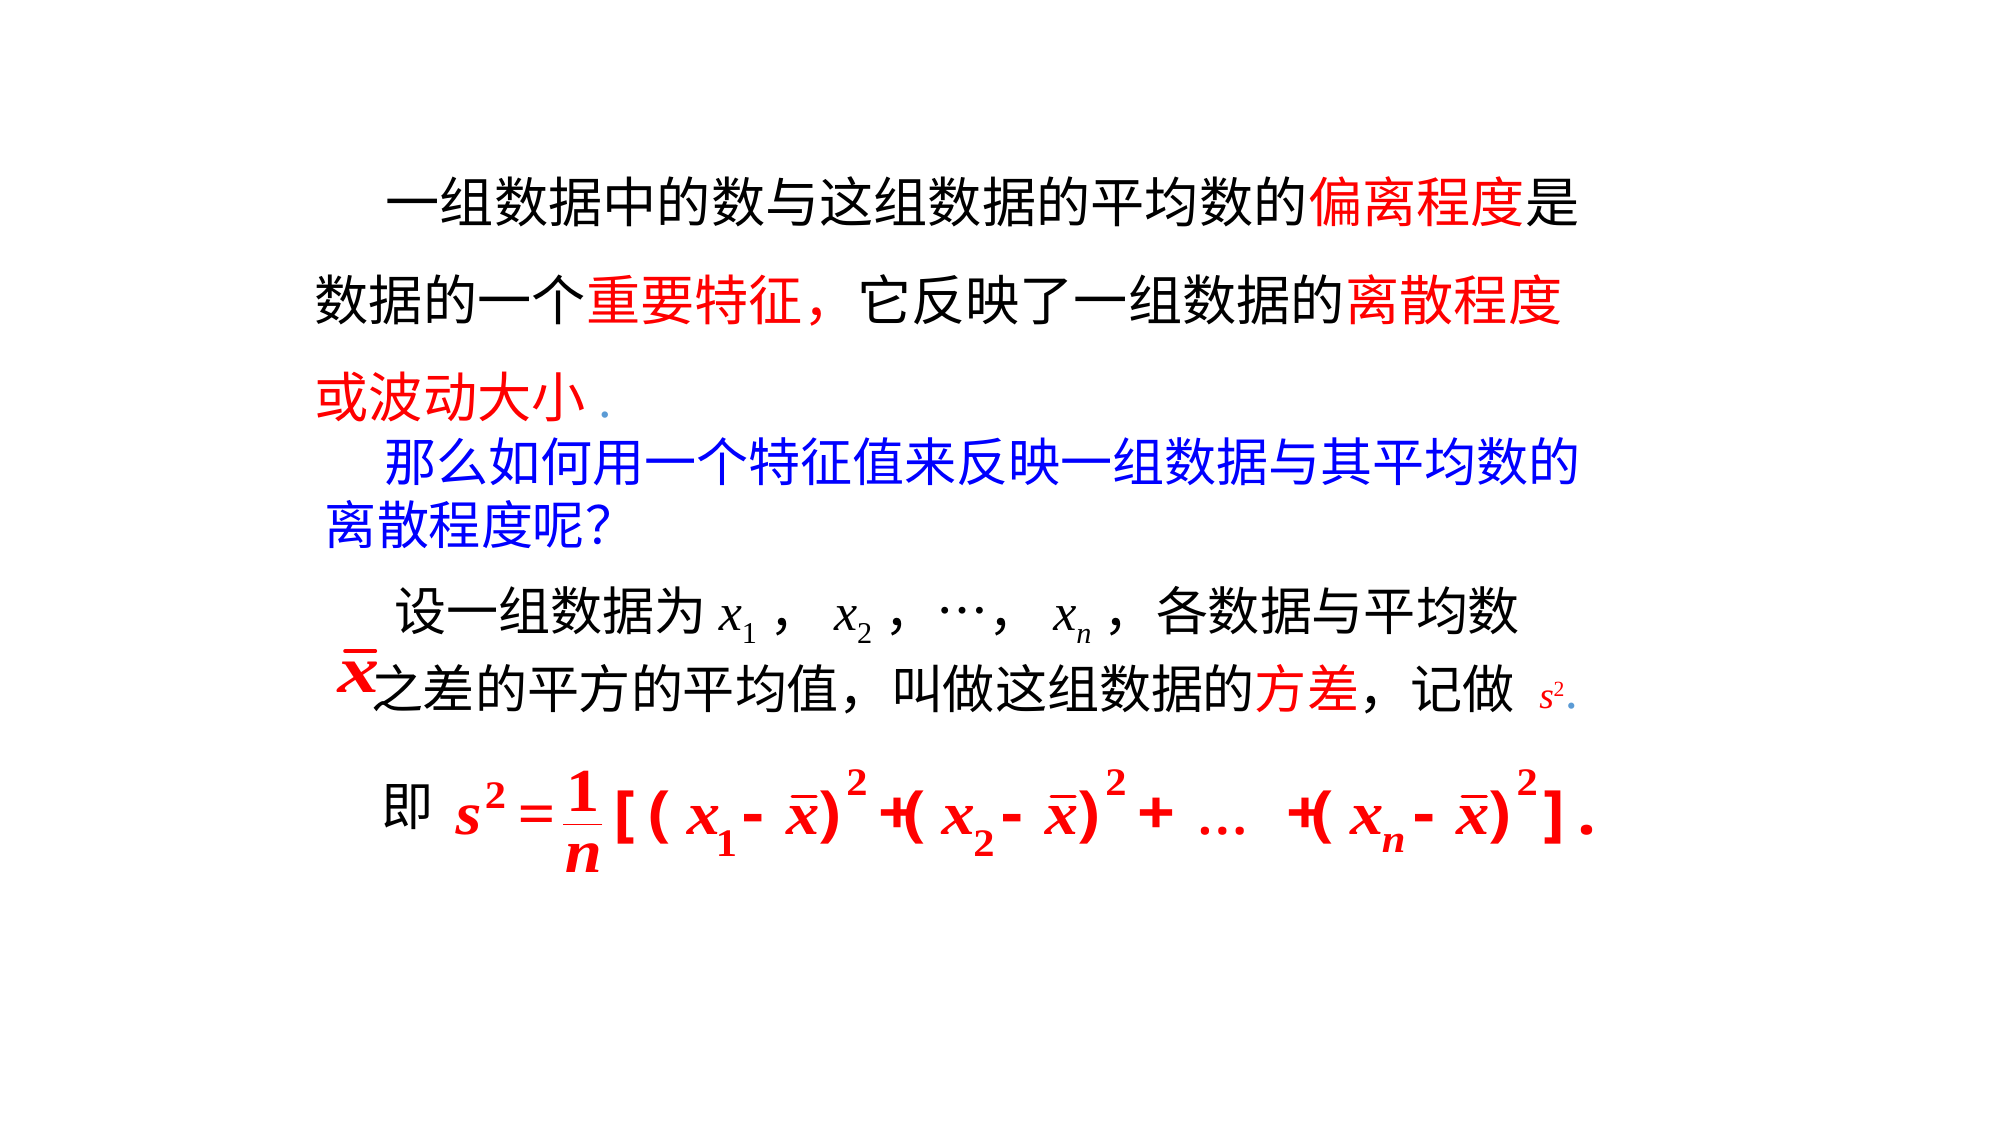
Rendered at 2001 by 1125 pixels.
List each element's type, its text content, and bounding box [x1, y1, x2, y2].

text_box 那么如何用一个特征值来反映一组数据与其平均数的离散程度呢？ [310, 422, 1645, 563]
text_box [320, 564, 1646, 717]
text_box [367, 761, 1599, 879]
text_box 一组数据中的数与这组数据的平均数的偏离程度是数据的一个重要特征，它反映了一组数据的离散程度或波动大小. [299, 128, 1610, 436]
